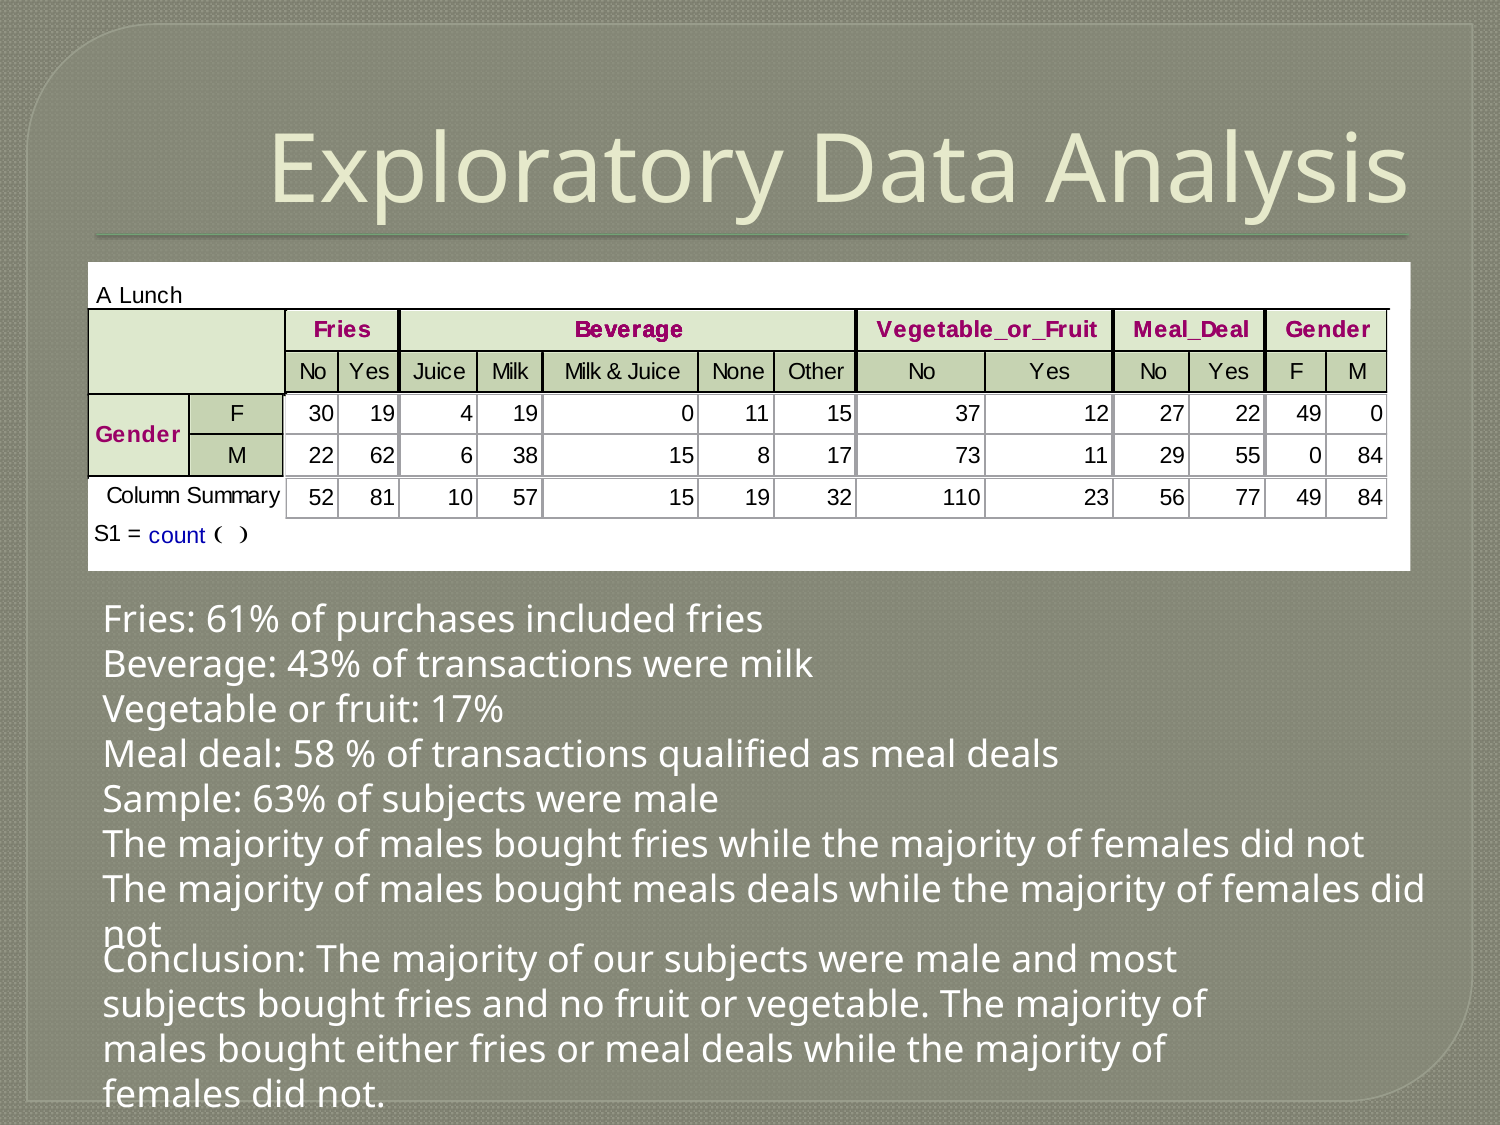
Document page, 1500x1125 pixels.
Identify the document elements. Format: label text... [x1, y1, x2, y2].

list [87, 262, 1413, 573]
text_box Fries: 61% of purchases included fries Beverage: 43% of transactions were milk Vegetable or fruit: 17% Meal deal: 58 % of transactions qualified as meal deals Sample: 63% of subjects were male The majority of males bought fries while the majority of females did not The majority of males bought meals deals while the majority of females did not [87, 587, 1475, 963]
title Exploratory Data Analysis [75, 41, 1425, 230]
text_box Conclusion: The majority of our subjects were male and most subjects bought fries and no fruit or vegetable. The majority of males bought either fries or meal deals while the majority of females did not. [87, 928, 1238, 1123]
